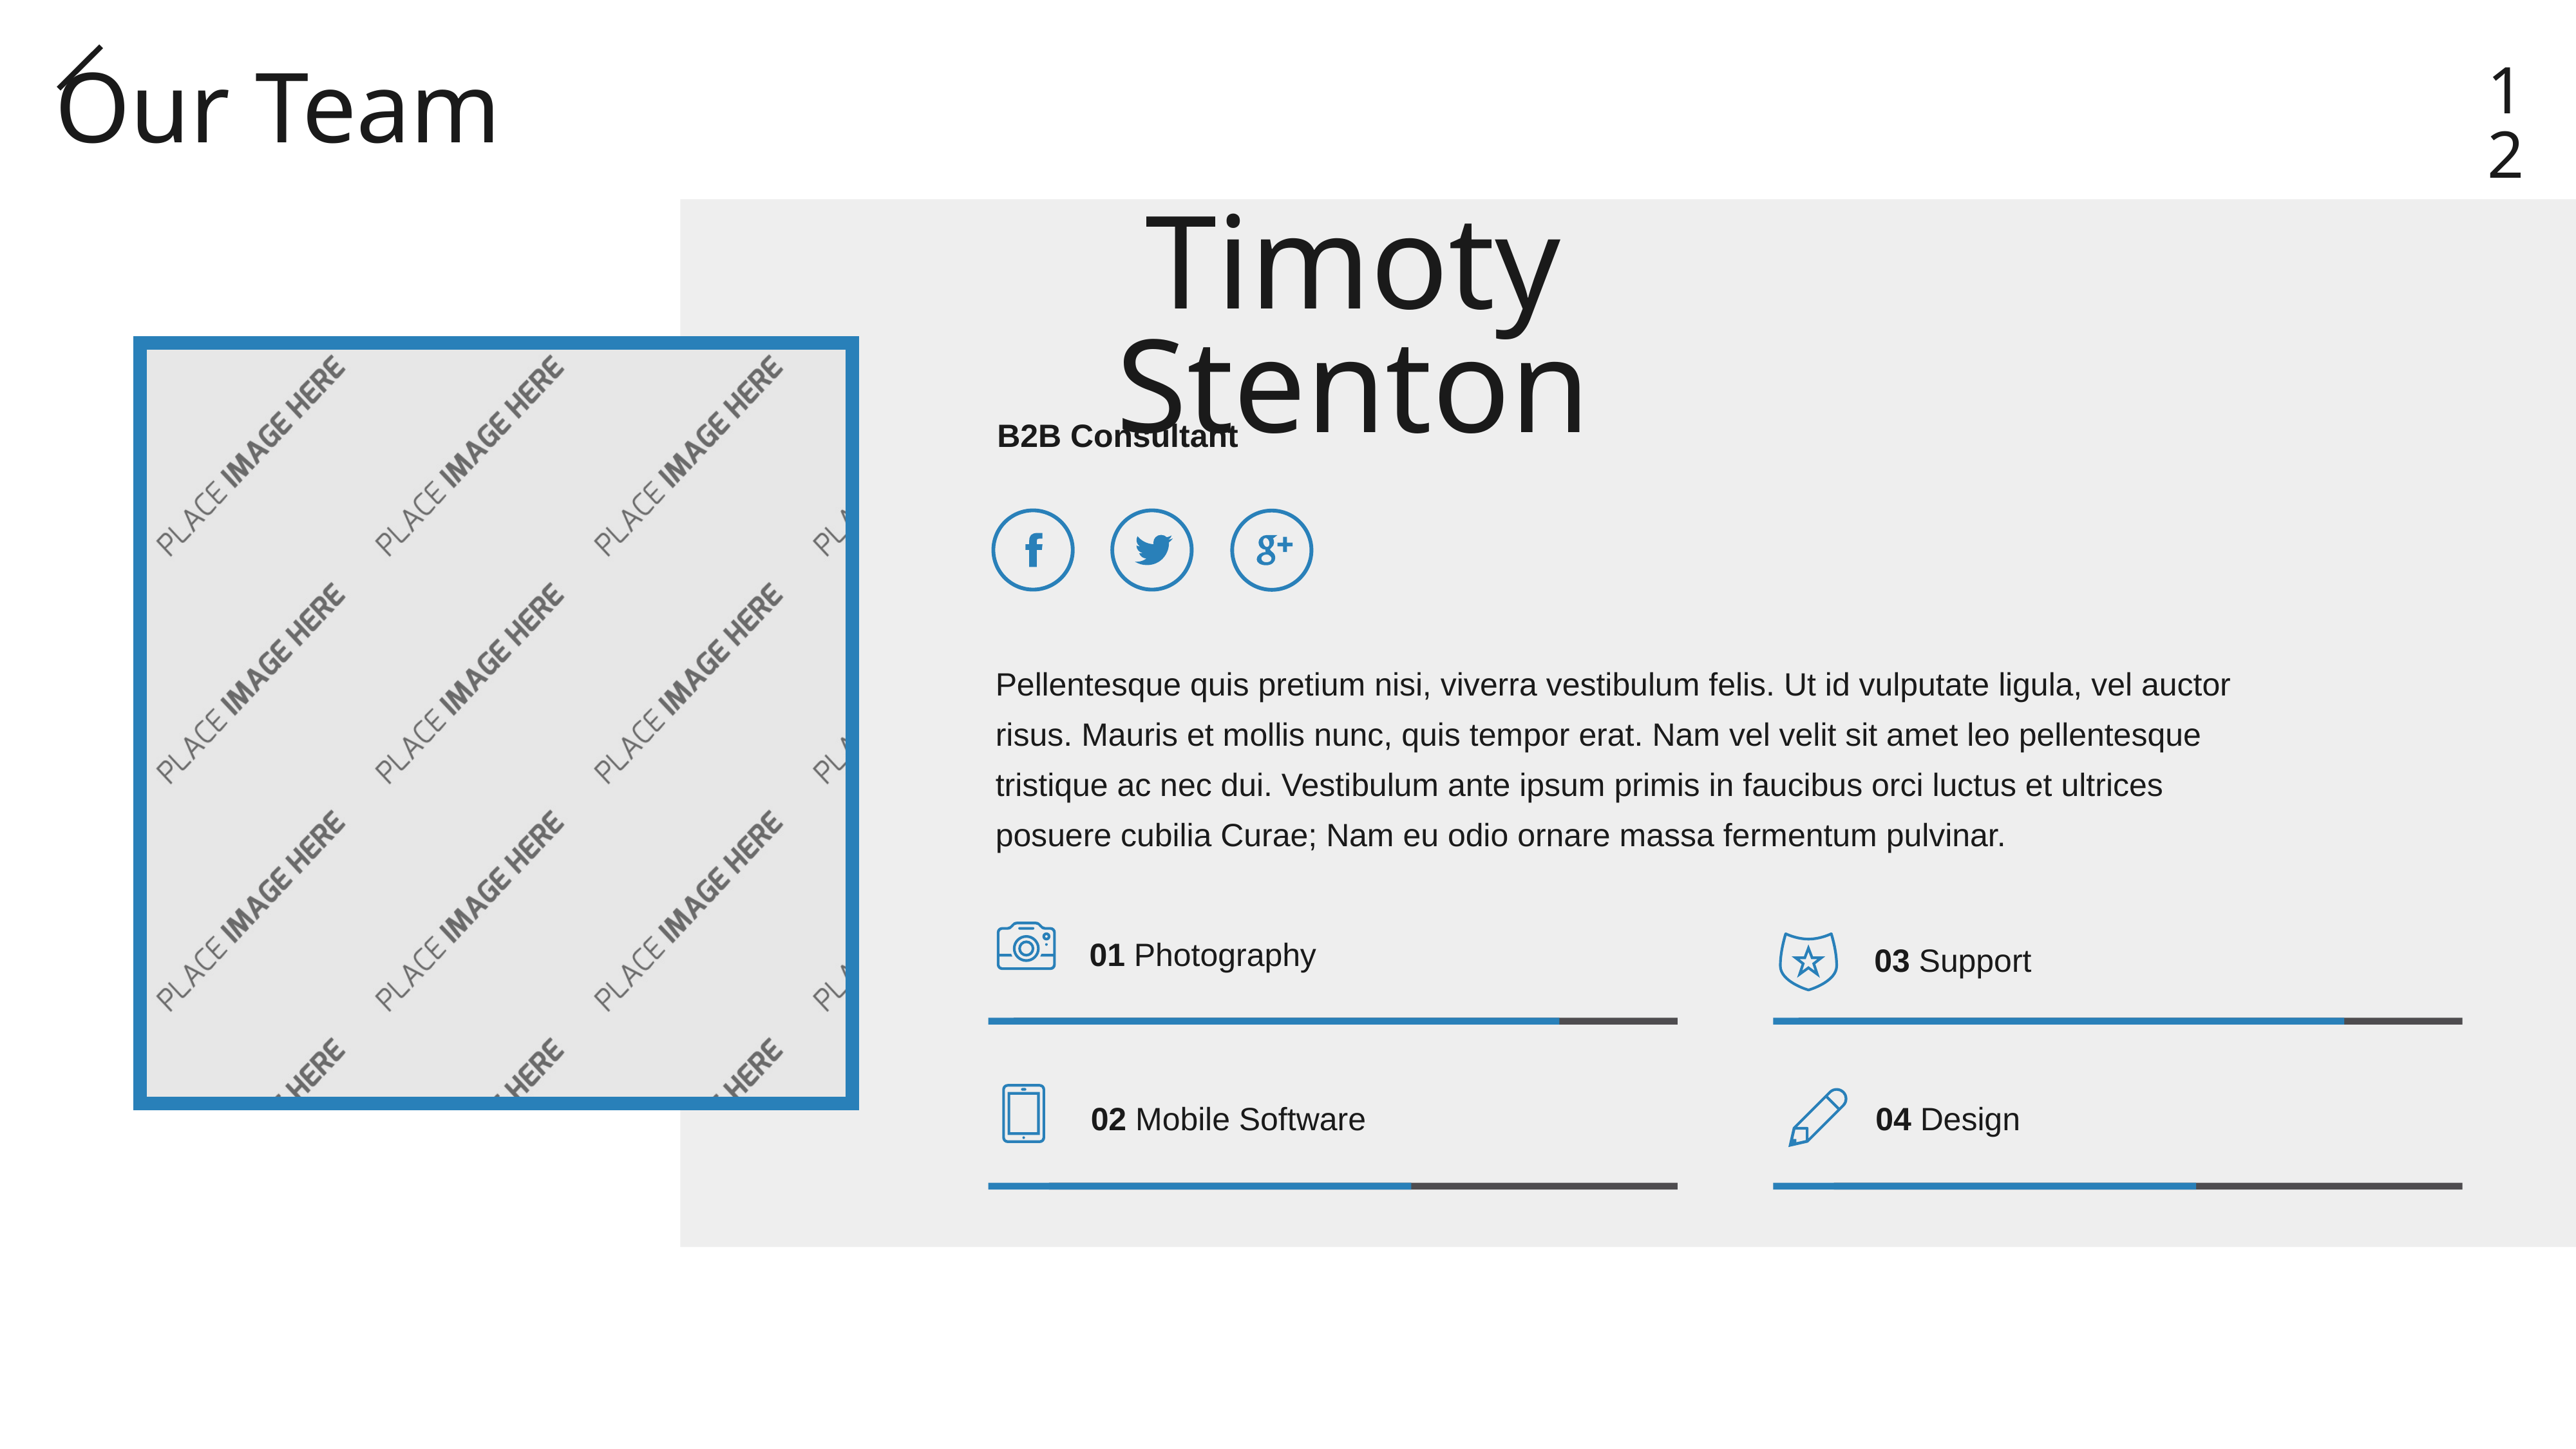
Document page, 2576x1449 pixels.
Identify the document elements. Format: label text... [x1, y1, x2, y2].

text_box [1230, 508, 1314, 592]
text_box Pellentesque quis pretium nisi, viverra vestibulum felis. Ut id vulputate ligula, vel auctor risus. Mauris et mollis nunc, quis tempor erat. Nam vel velit sit amet leo pellentesque tristique ac nec dui. Vestibulum ante ipsum primis in faucibus orci luctus et ultrices posuere cubilia Curae; Nam eu odio ornare massa fermentum pulvinar. [995, 652, 2288, 842]
text_box [1779, 933, 1839, 992]
text_box [996, 922, 1056, 971]
text_box [1002, 1084, 1045, 1143]
text_box [1788, 1088, 1848, 1148]
text_box [1110, 508, 1194, 592]
text_box [991, 508, 1075, 592]
text_box 01 Photography [1089, 926, 1625, 974]
text_box [680, 199, 2576, 1247]
text_box 02 Mobile Software [1090, 1090, 1626, 1137]
text_box 03 Support [1874, 932, 2410, 980]
text_box 04 Design [1875, 1090, 2411, 1137]
slide_number 12 [2477, 44, 2535, 122]
text_box Our Team [55, 46, 502, 162]
text_box [140, 343, 853, 1104]
text_box Timoty Stenton [978, 269, 1728, 398]
text_box B2B Consultant [997, 411, 1285, 465]
